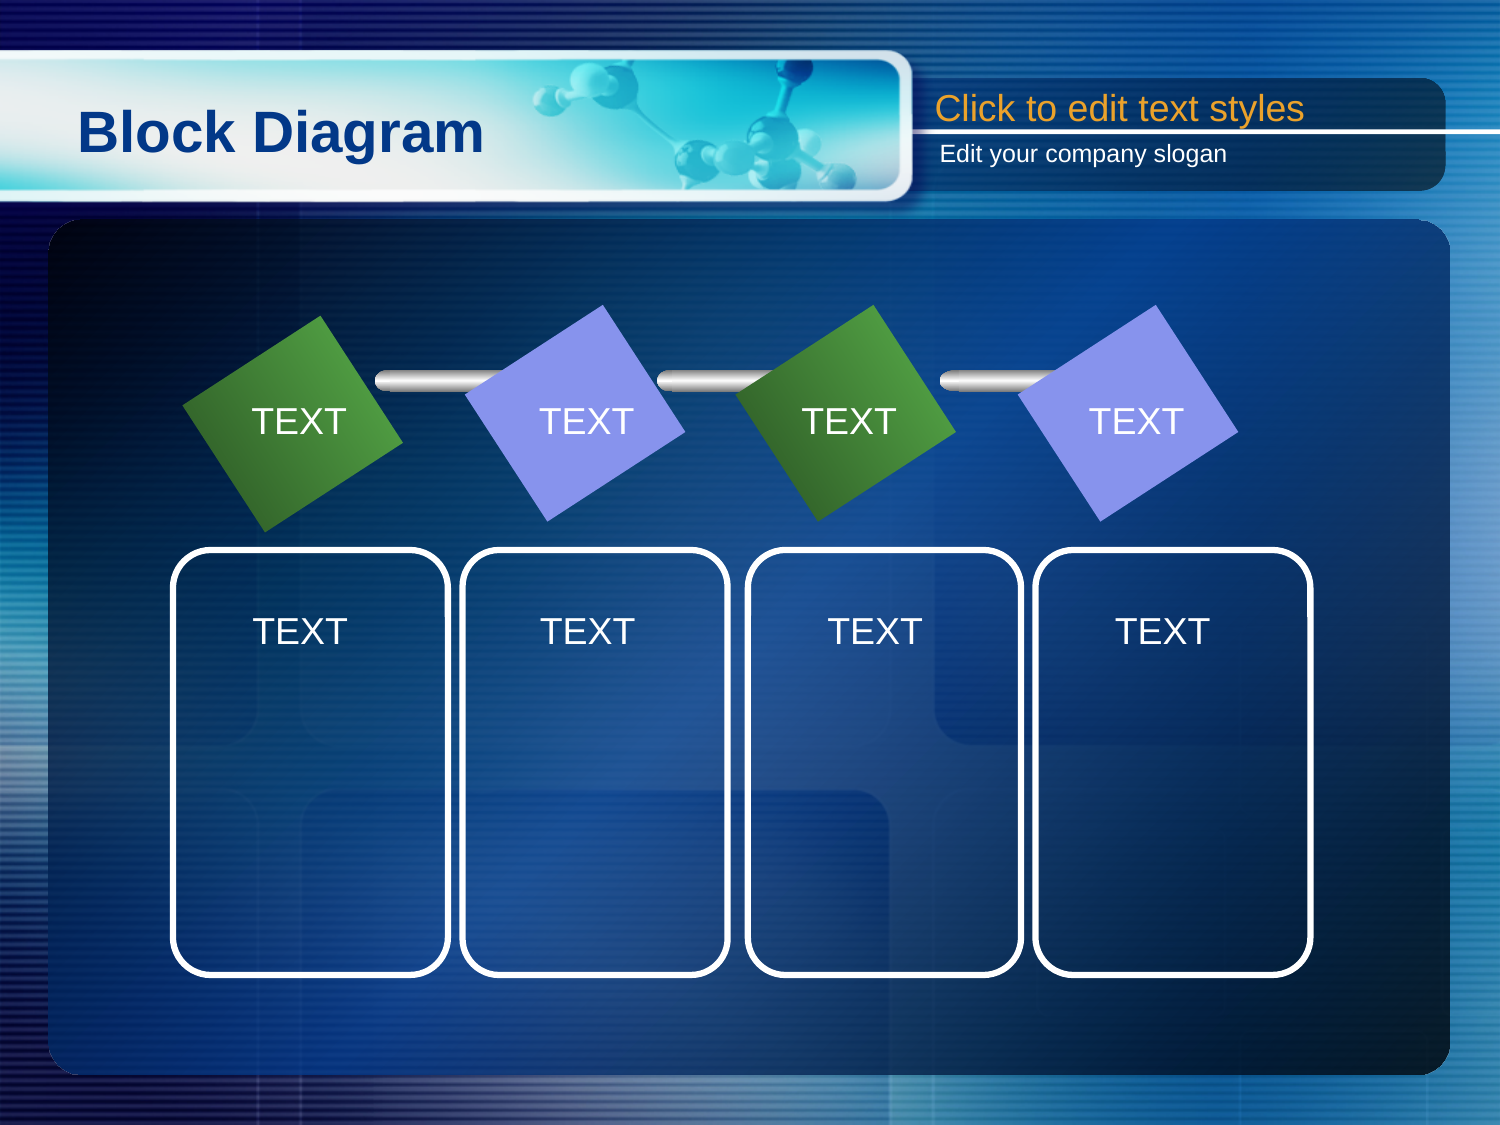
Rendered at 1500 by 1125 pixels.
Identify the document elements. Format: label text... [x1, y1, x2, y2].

text_box TEXT [1100, 599, 1226, 660]
picture [0, 0, 1500, 1125]
text_box Click to edit text styles [919, 76, 1461, 137]
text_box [210, 337, 1211, 501]
text_box TEXT [812, 599, 939, 660]
text_box [462, 549, 728, 976]
title Block Diagram [62, 82, 876, 176]
text_box TEXT [525, 599, 651, 660]
text_box [172, 549, 448, 976]
picture [0, 568, 48, 573]
picture [0, 548, 48, 554]
text_box TEXT [237, 599, 364, 660]
text_box [747, 549, 1022, 976]
text_box Edit your company slogan [924, 129, 1429, 175]
text_box [1035, 549, 1311, 976]
